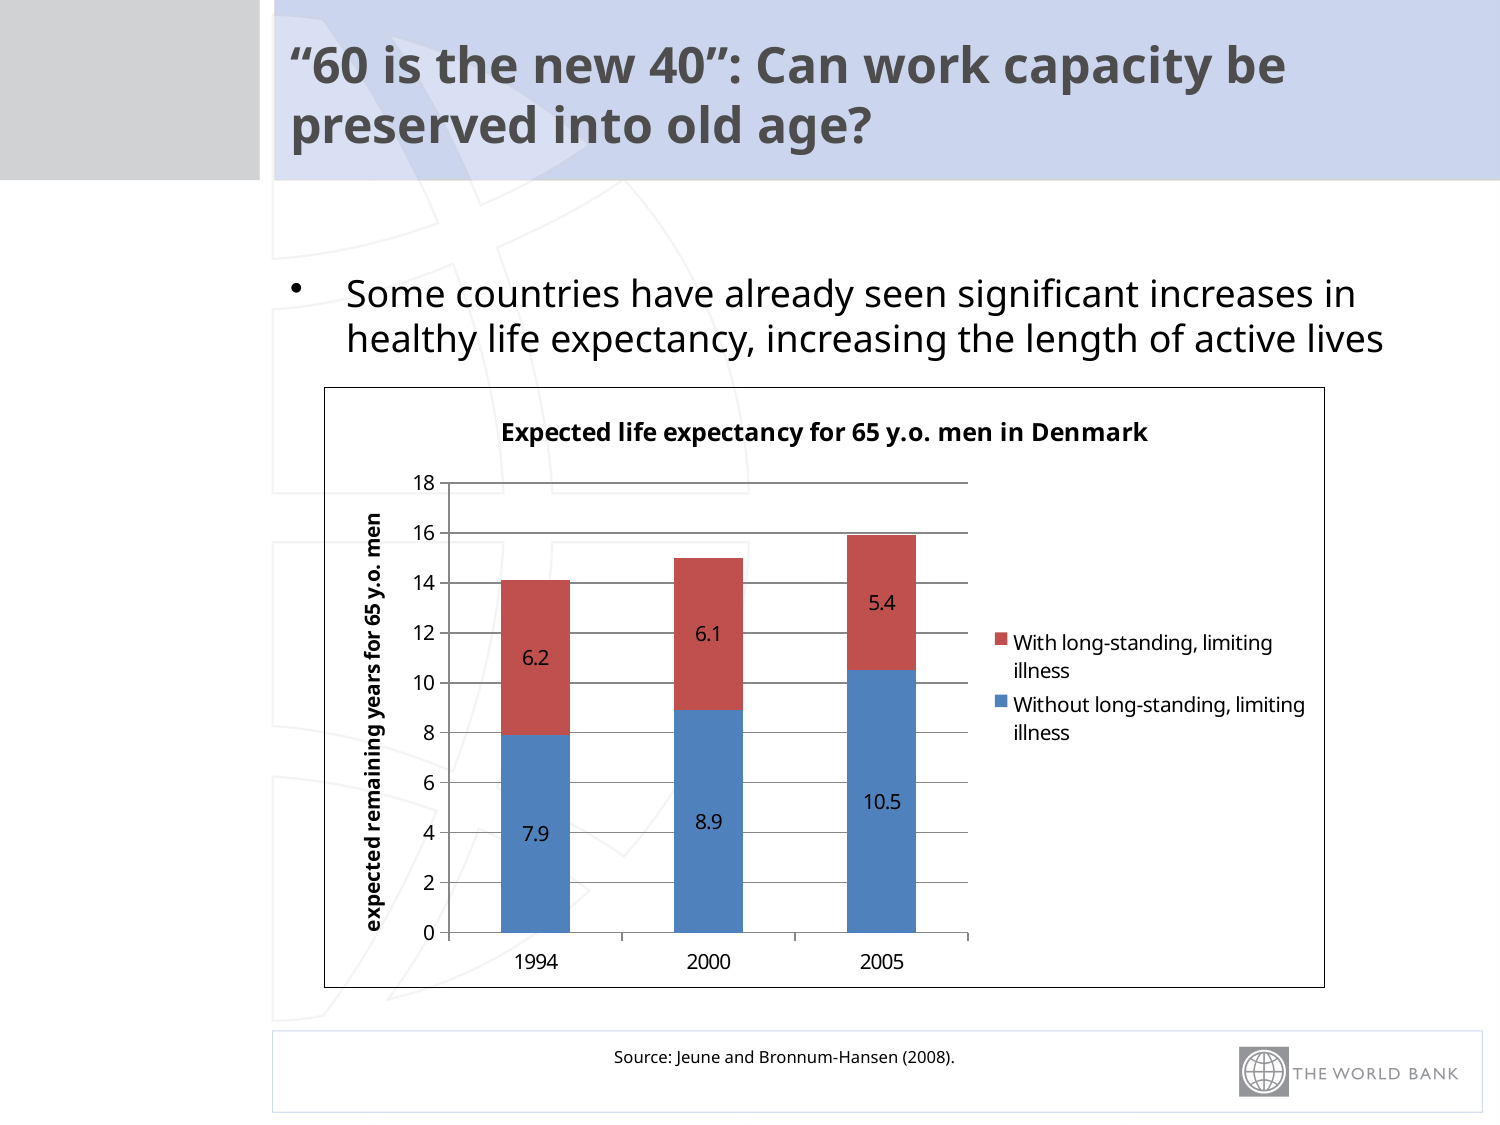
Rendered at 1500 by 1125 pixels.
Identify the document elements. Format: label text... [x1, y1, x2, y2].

text_box Source: Jeune and Bronnum-Hansen (2008). [599, 1039, 971, 1075]
title “60 is the new 40”: Can work capacity be preserved into old age? [274, 0, 1500, 188]
list Some countries have already seen significant increases in healthy life expectancy, increasing the length of active lives [275, 262, 1425, 1005]
picture [0, 0, 1500, 1125]
chart [324, 387, 1326, 988]
